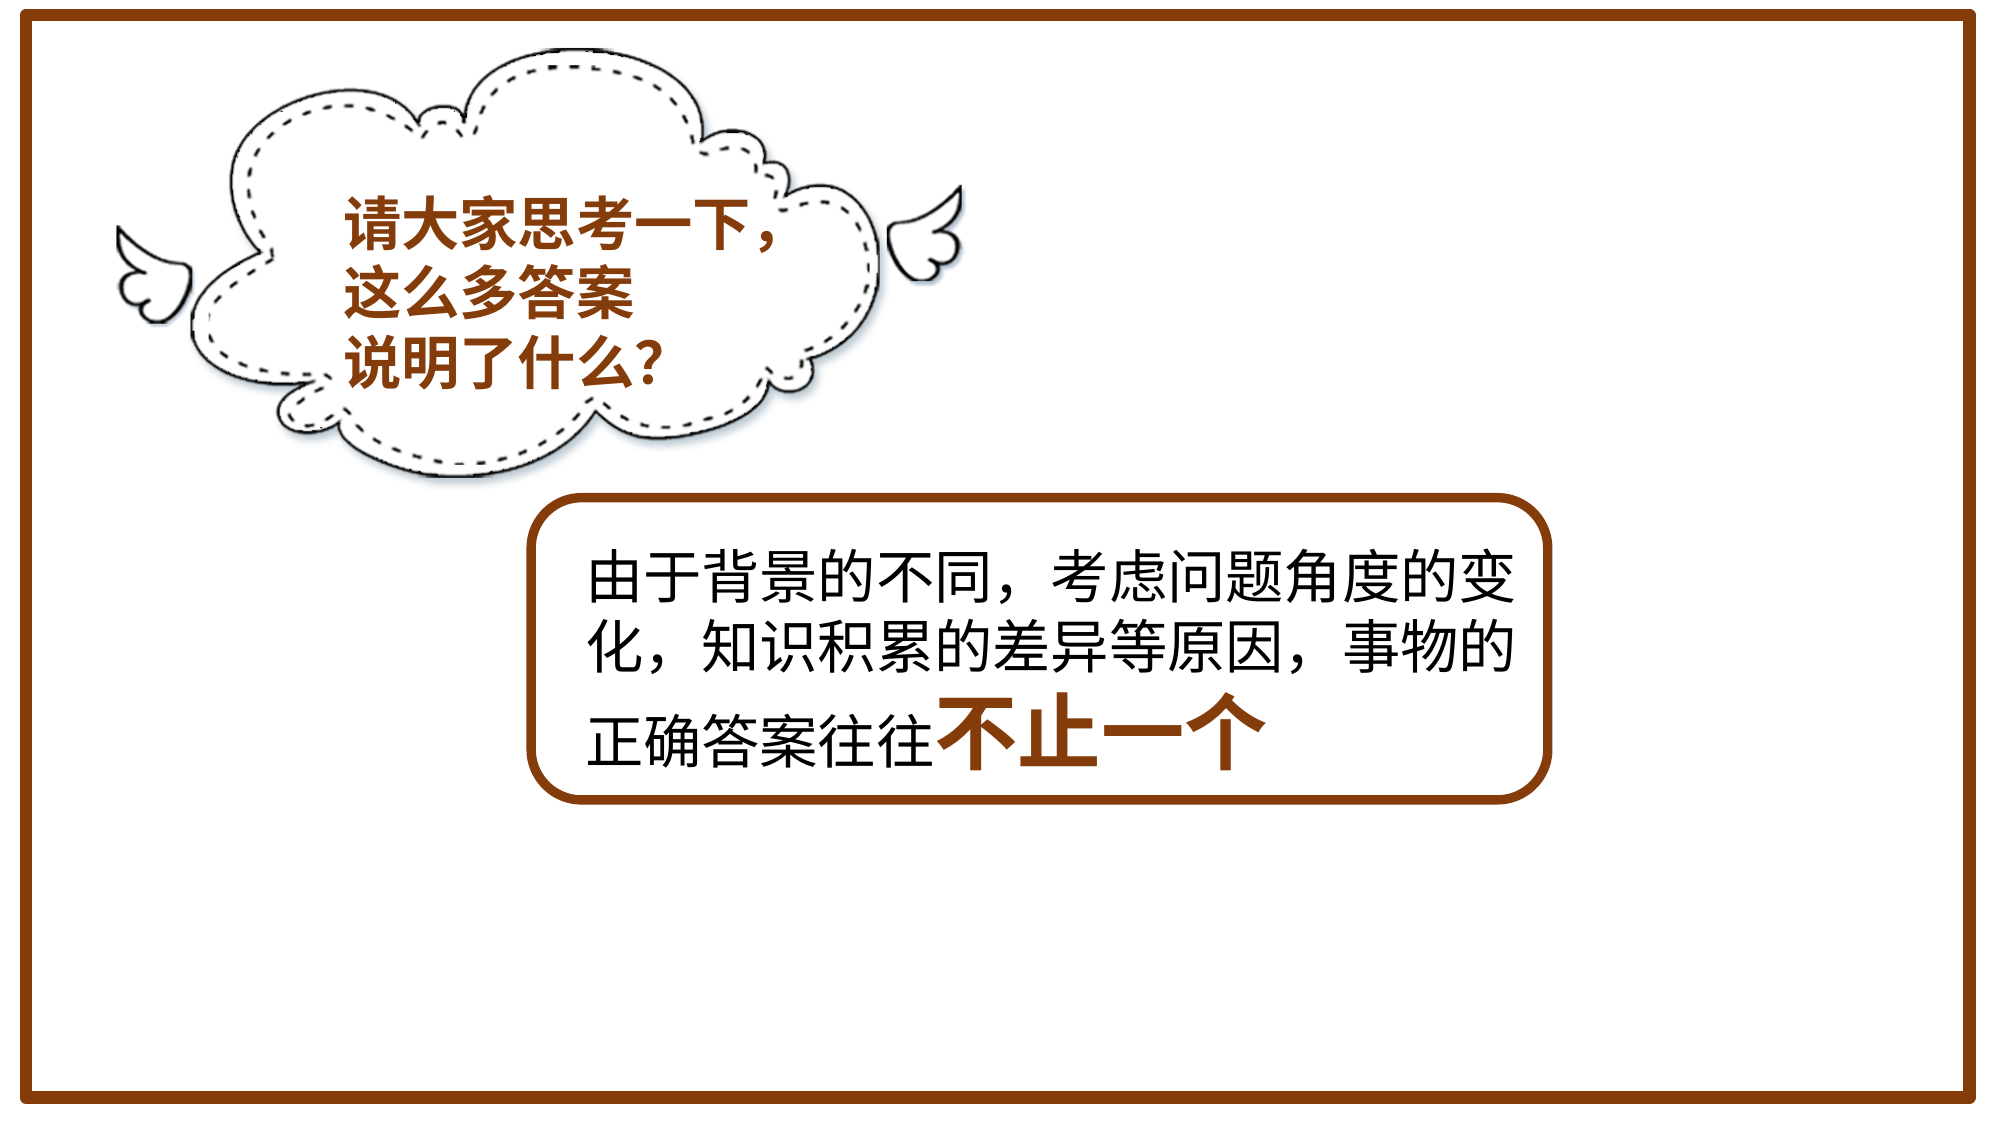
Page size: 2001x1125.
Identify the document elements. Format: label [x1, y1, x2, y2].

picture [84, 0, 979, 557]
text_box [26, 15, 1970, 1098]
